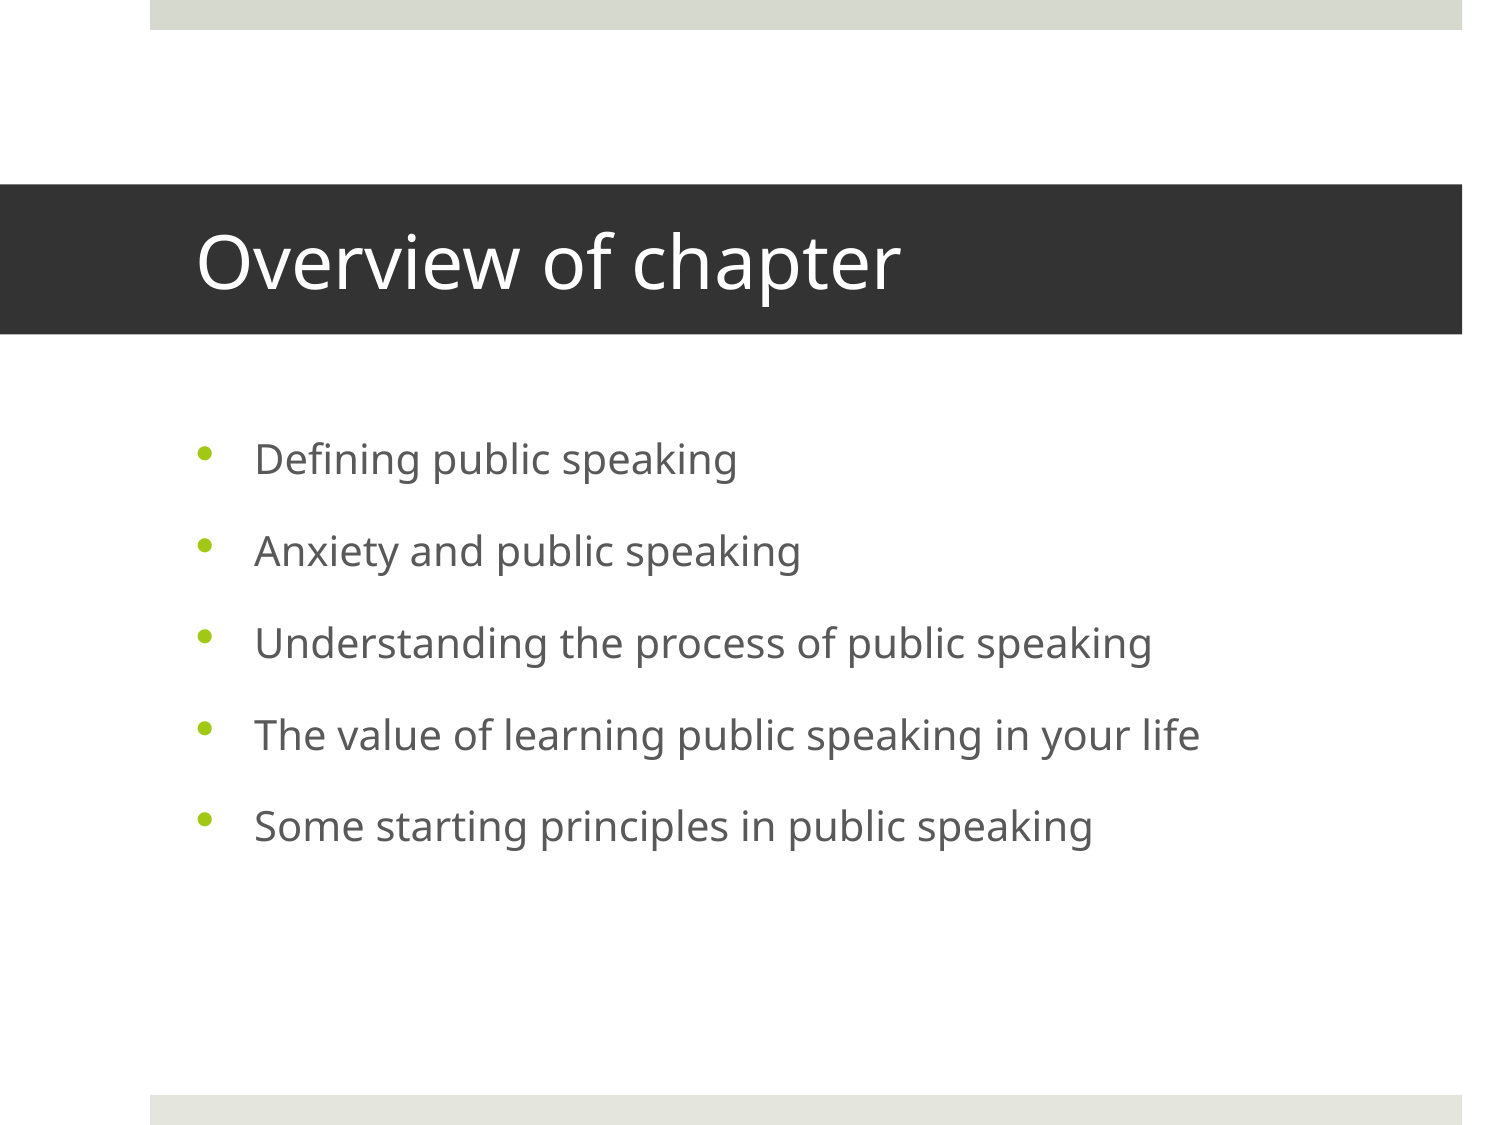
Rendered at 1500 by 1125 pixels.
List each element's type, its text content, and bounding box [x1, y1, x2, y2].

list Defining public speaking Anxiety and public speaking Understanding the process of public speaking The value of learning public speaking in your life Some starting principles in public speaking [182, 425, 1432, 1028]
title Overview of chapter [0, 184, 1463, 335]
